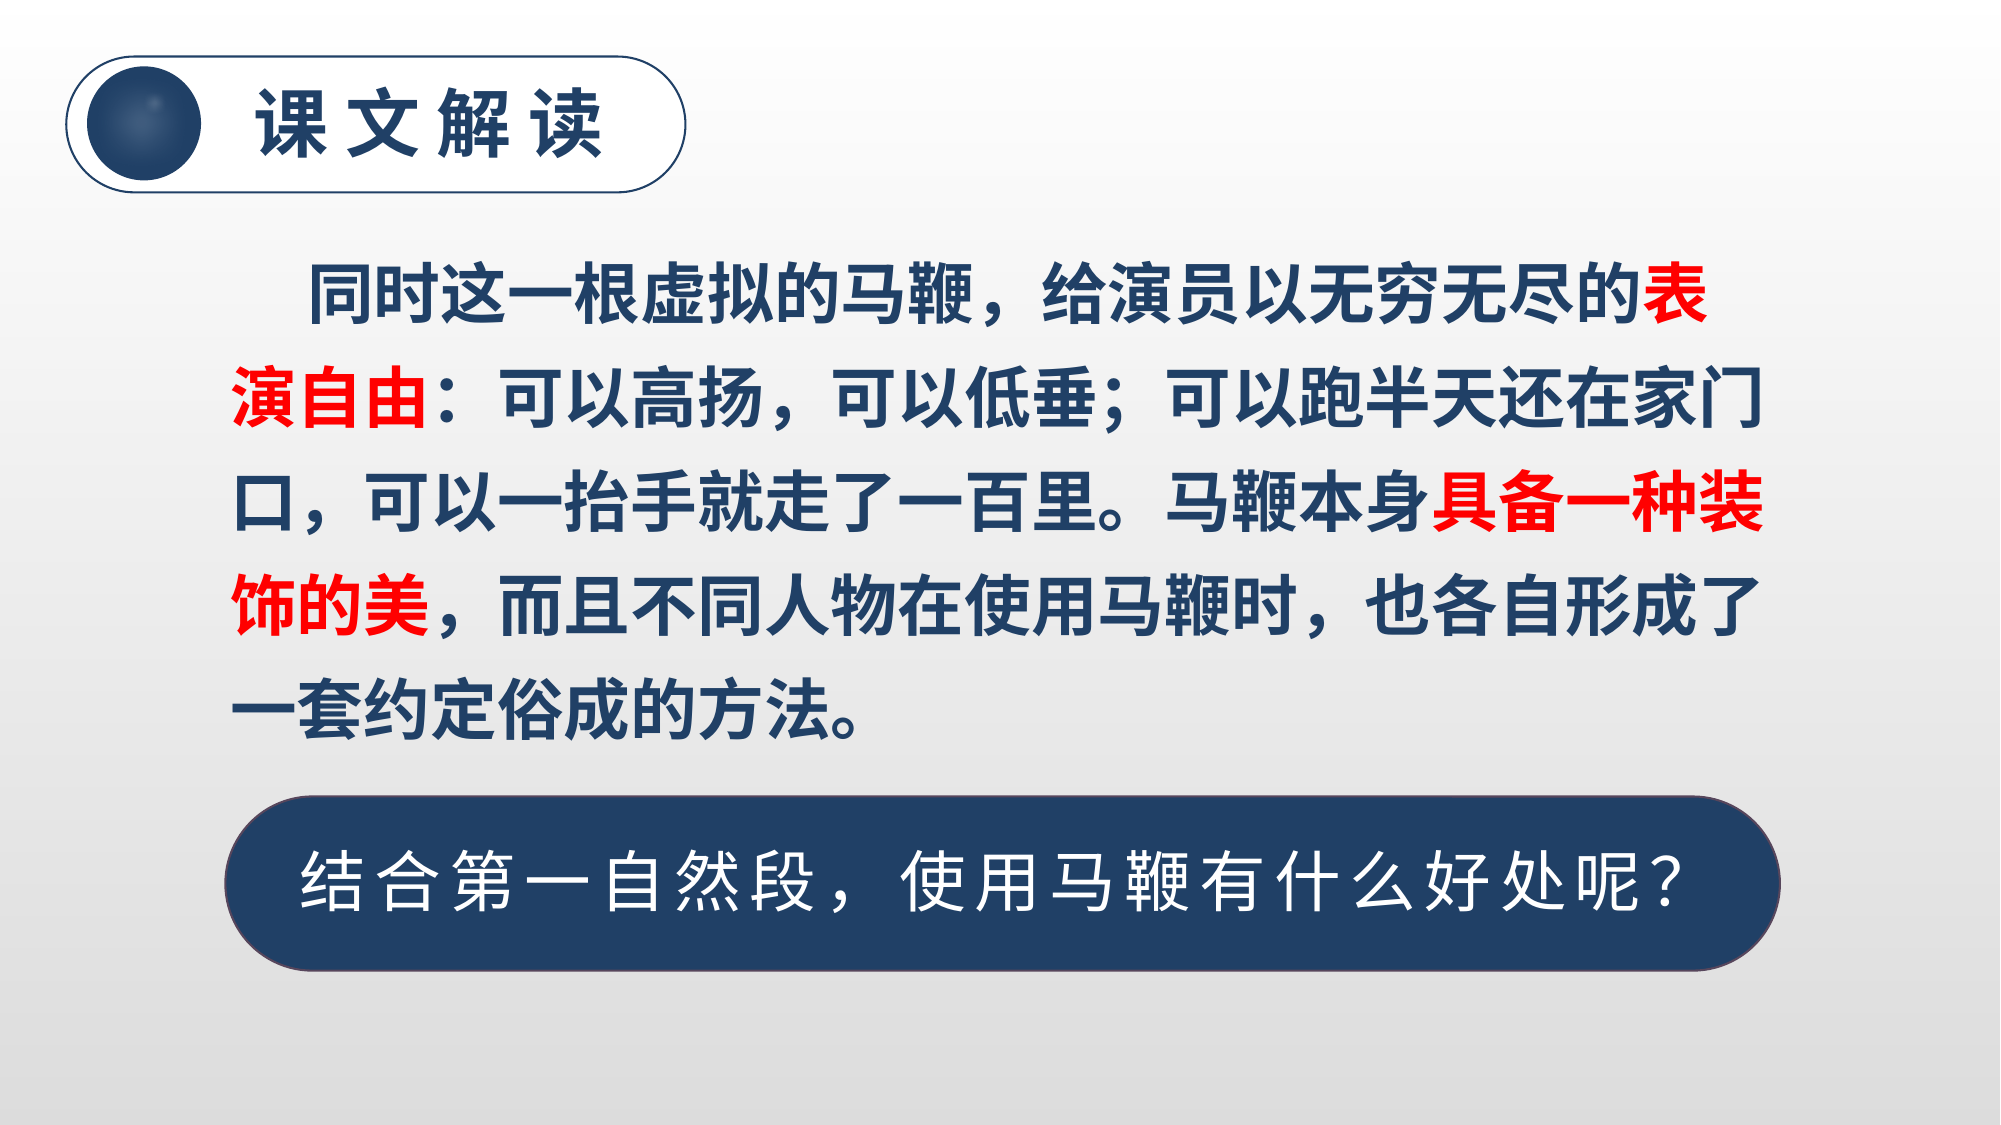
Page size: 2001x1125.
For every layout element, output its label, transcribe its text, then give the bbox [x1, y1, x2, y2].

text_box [66, 53, 686, 193]
text_box 同时这一根虚拟的马鞭，给演员以无穷无尽的表演自由：可以高扬，可以低垂；可以跑半天还在家门口，可以一抬手就走了一百里。马鞭本身具备一种装饰的美，而且不同人物在使用马鞭时，也各自形成了一套约定俗成的方法。 [215, 220, 1788, 756]
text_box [225, 796, 1780, 971]
